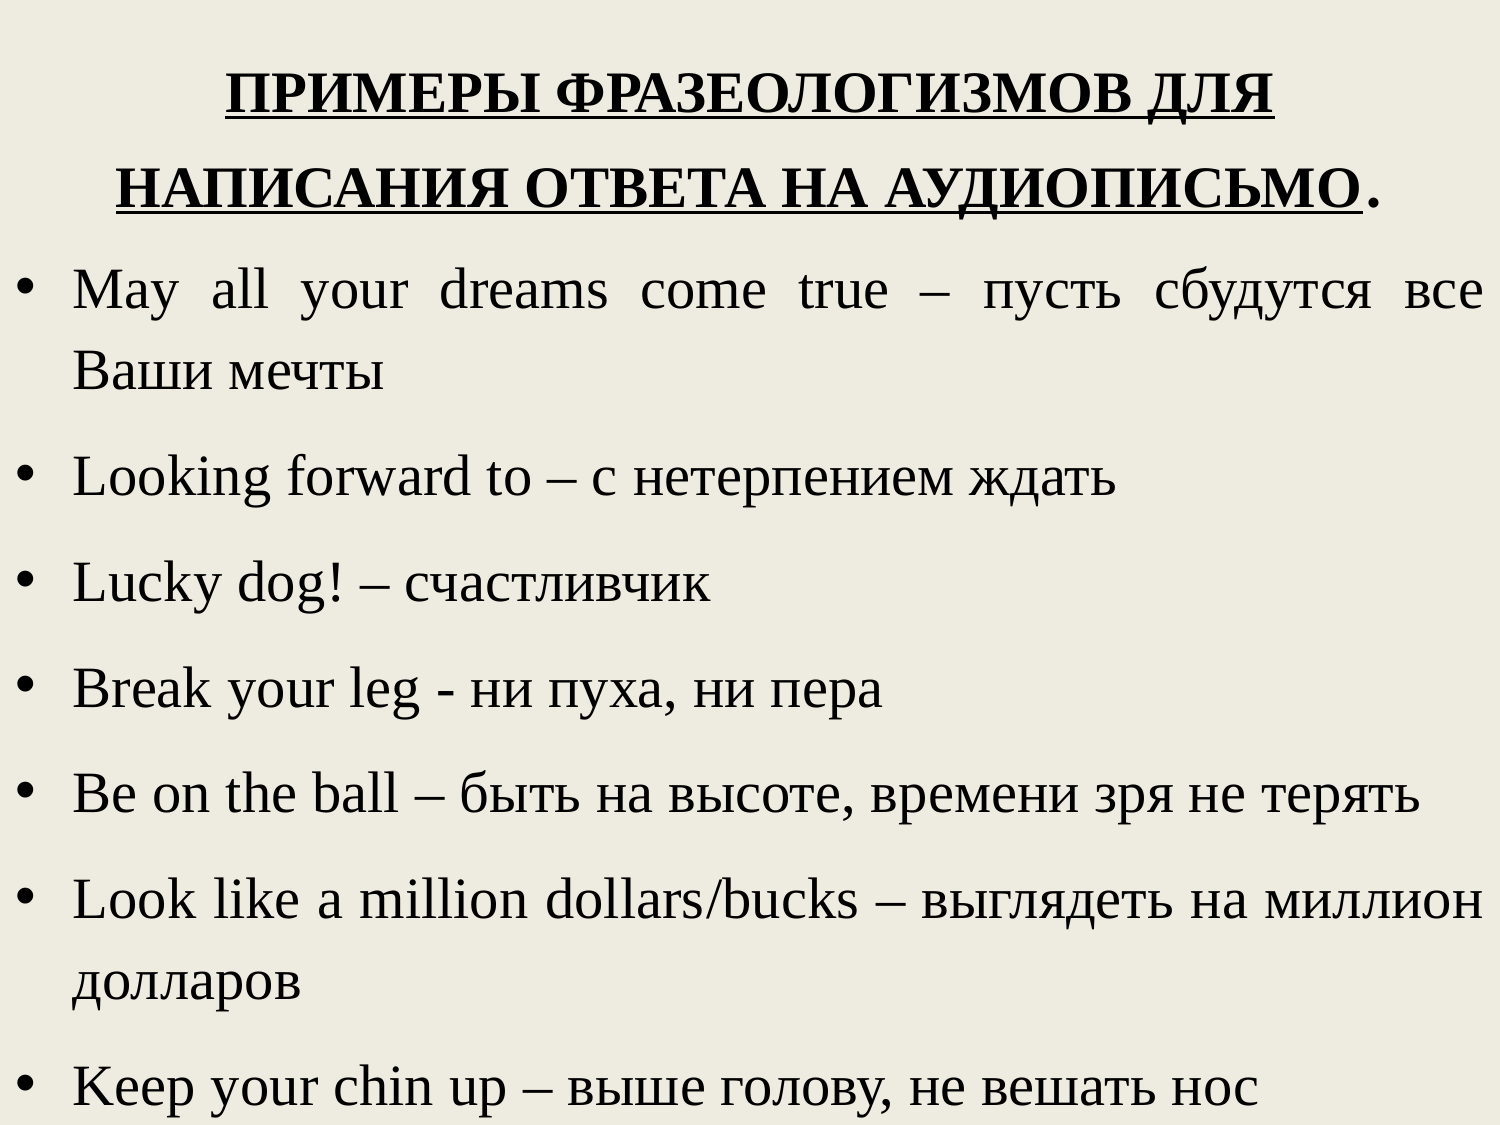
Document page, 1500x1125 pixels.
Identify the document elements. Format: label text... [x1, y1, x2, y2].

title ПРИМЕРЫ ФРАЗЕОЛОГИЗМОВ ДЛЯ НАПИСАНИЯ ОТВЕТА НА АУДИОПИСЬМО. [75, 45, 1425, 231]
list May all your dreams come true – пусть сбудутся все Ваши мечты Looking forward to – c нетерпением ждать Lucky dog! – счастливчик Break your leg - ни пуха, ни пера Be on the ball – быть на высоте, времени зря не терять Look like a million dollars/bucks – выглядеть на миллион долларов Keep your chin up – выше голову, не вешать нос [0, 231, 1500, 1125]
